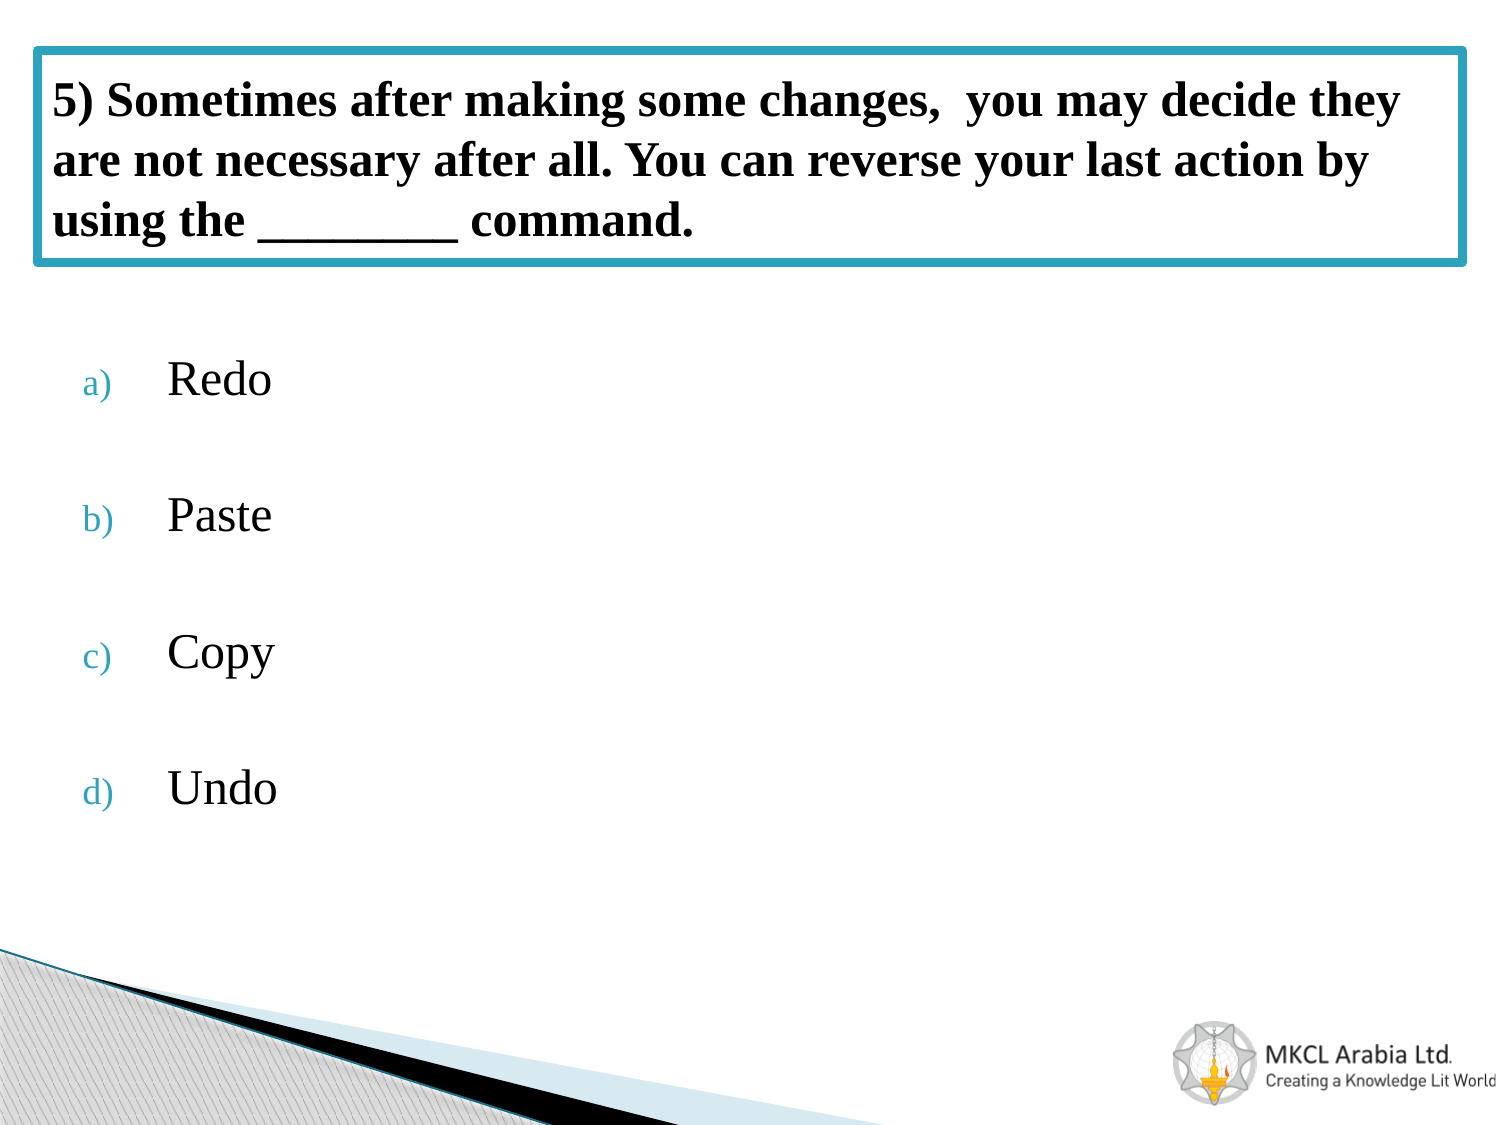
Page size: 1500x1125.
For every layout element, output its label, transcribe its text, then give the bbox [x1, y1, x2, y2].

title 5) Sometimes after making some changes, you may decide they are not necessary after all. You can reverse your last action by using the ________ command. [33, 46, 1467, 267]
list Redo Paste Copy Undo [50, 337, 1400, 943]
picture [1172, 1021, 1496, 1106]
